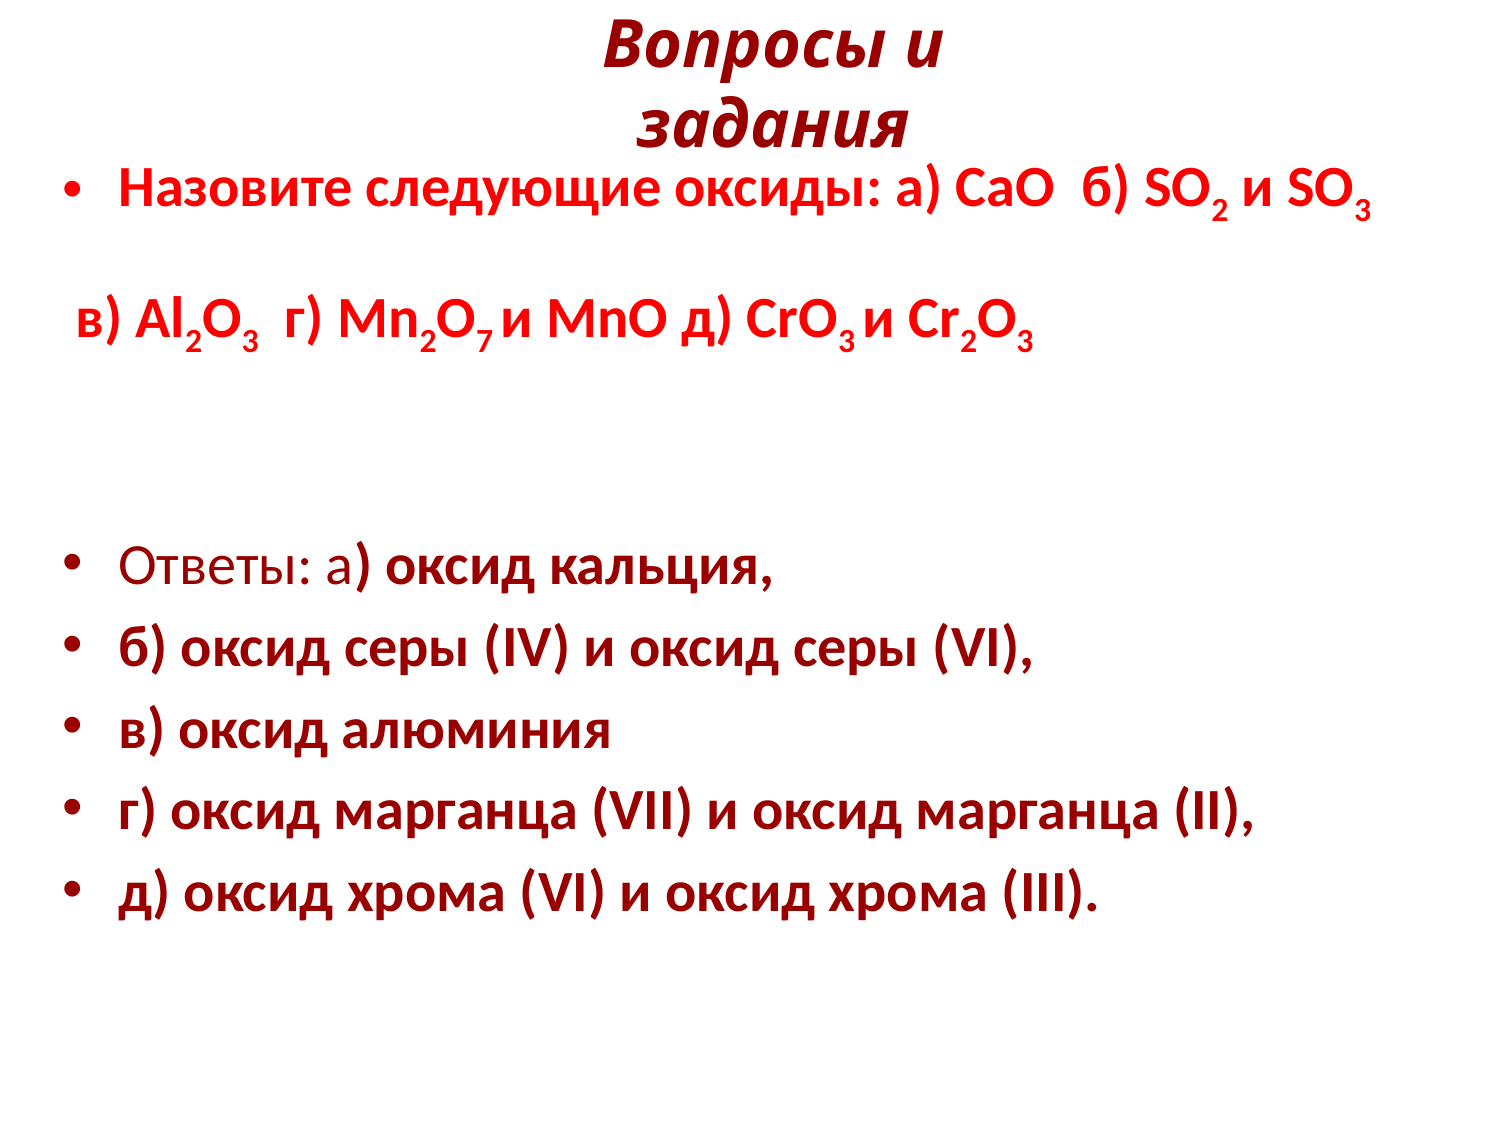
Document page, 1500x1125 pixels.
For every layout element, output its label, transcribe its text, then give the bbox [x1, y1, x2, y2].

list Назовите следующие оксиды: а) СаО б) SO2 и SO3 в) Аl2О3 г) Мn2О7 и МnО д) СrО3 и Сr2О3 Ответы: а) оксид кальция, б) оксид серы (IV) и оксид серы (VI), в) оксид алюминия г) оксид марганца (VII) и оксид марганца (II), д) оксид хрома (VI) и оксид хрома (III). [47, 140, 1454, 1083]
title Вопросы и задания [466, 0, 1081, 161]
